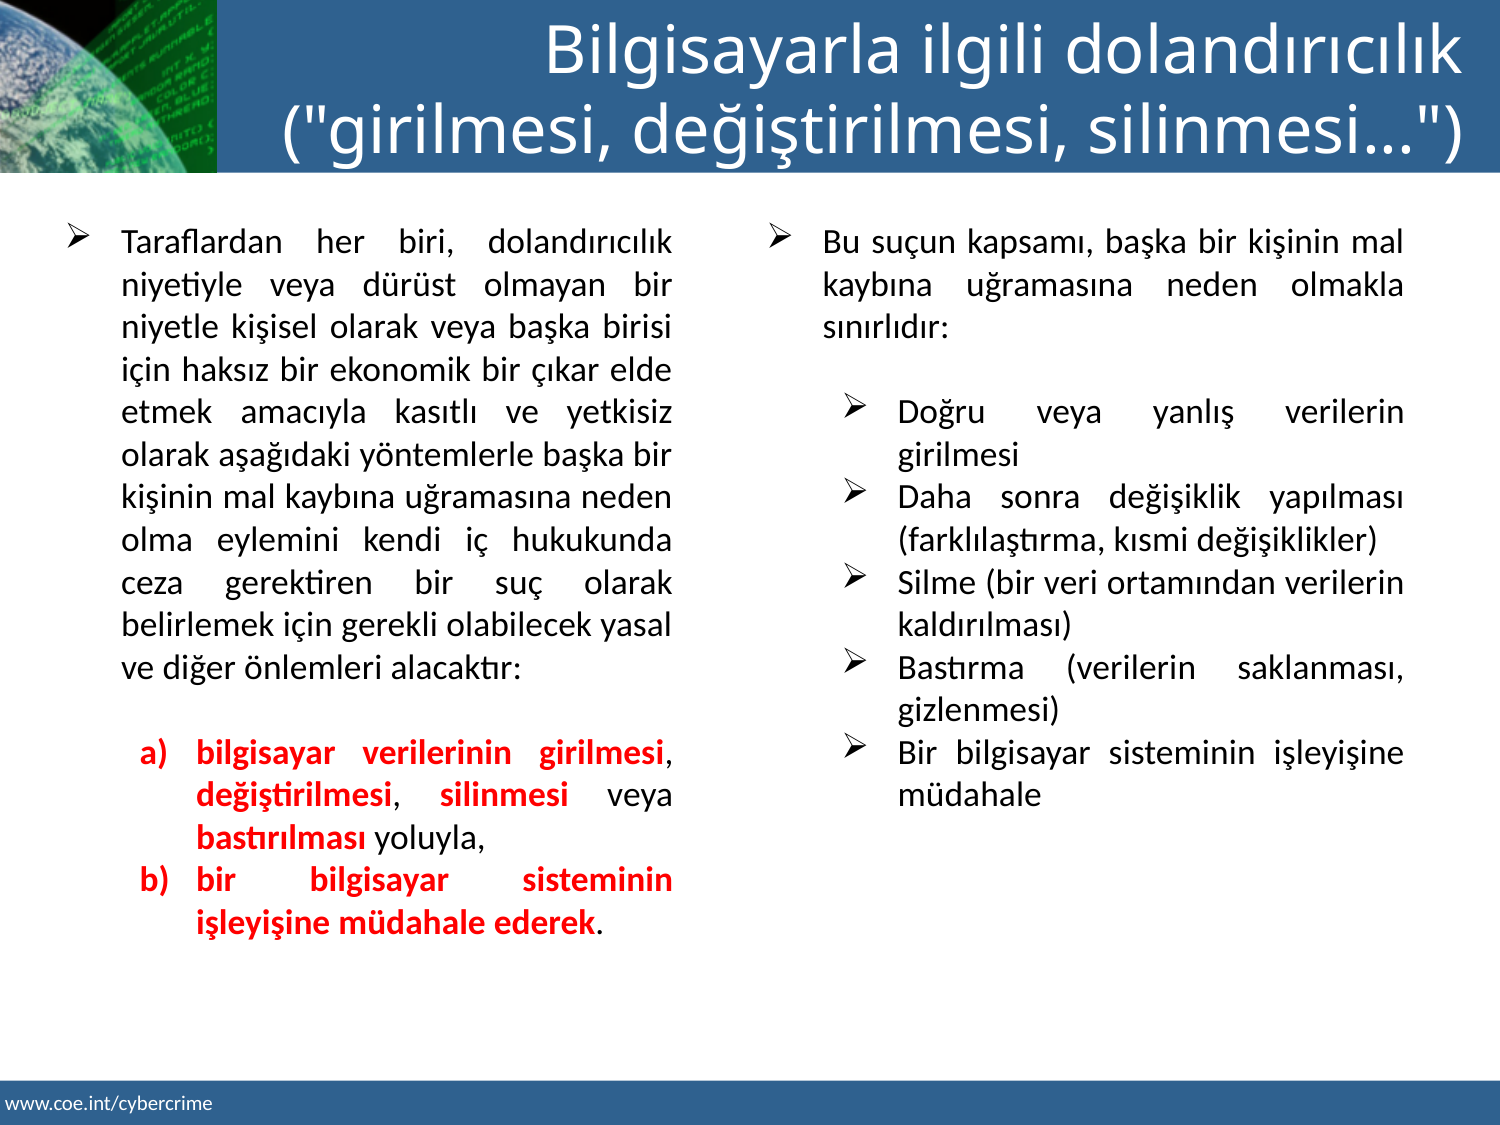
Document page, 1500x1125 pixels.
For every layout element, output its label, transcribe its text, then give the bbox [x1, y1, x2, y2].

text_box Bilgisayarla ilgili dolandırıcılık ("girilmesi, değiştirilmesi, silinmesi...") [227, 0, 1480, 175]
text_box Bu suçun kapsamı, başka bir kişinin mal kaybına uğramasına neden olmakla sınırlıdır: Doğru veya yanlış verilerin girilmesi Daha sonra değişiklik yapılması (farklılaştırma, kısmi değişiklikler) Silme (bir veri ortamından verilerin kaldırılması) Bastırma (verilerin saklanması, gizlenmesi) Bir bilgisayar sisteminin işleyişine müdahale [751, 211, 1420, 822]
text_box Taraflardan her biri, dolandırıcılık niyetiyle veya dürüst olmayan bir niyetle kişisel olarak veya başka birisi için haksız bir ekonomik bir çıkar elde etmek amacıyla kasıtlı ve yetkisiz olarak aşağıdaki yöntemlerle başka bir kişinin mal kaybına uğramasına neden olma eylemini kendi iç hukukunda ceza gerektiren bir suç olarak belirlemek için gerekli olabilecek yasal ve diğer önlemleri alacaktır: bilgisayar verilerinin girilmesi, değiştirilmesi, silinmesi veya bastırılması yoluyla, bir bilgisayar sisteminin işleyişine müdahale ederek. [49, 211, 688, 992]
picture [0, 0, 217, 173]
